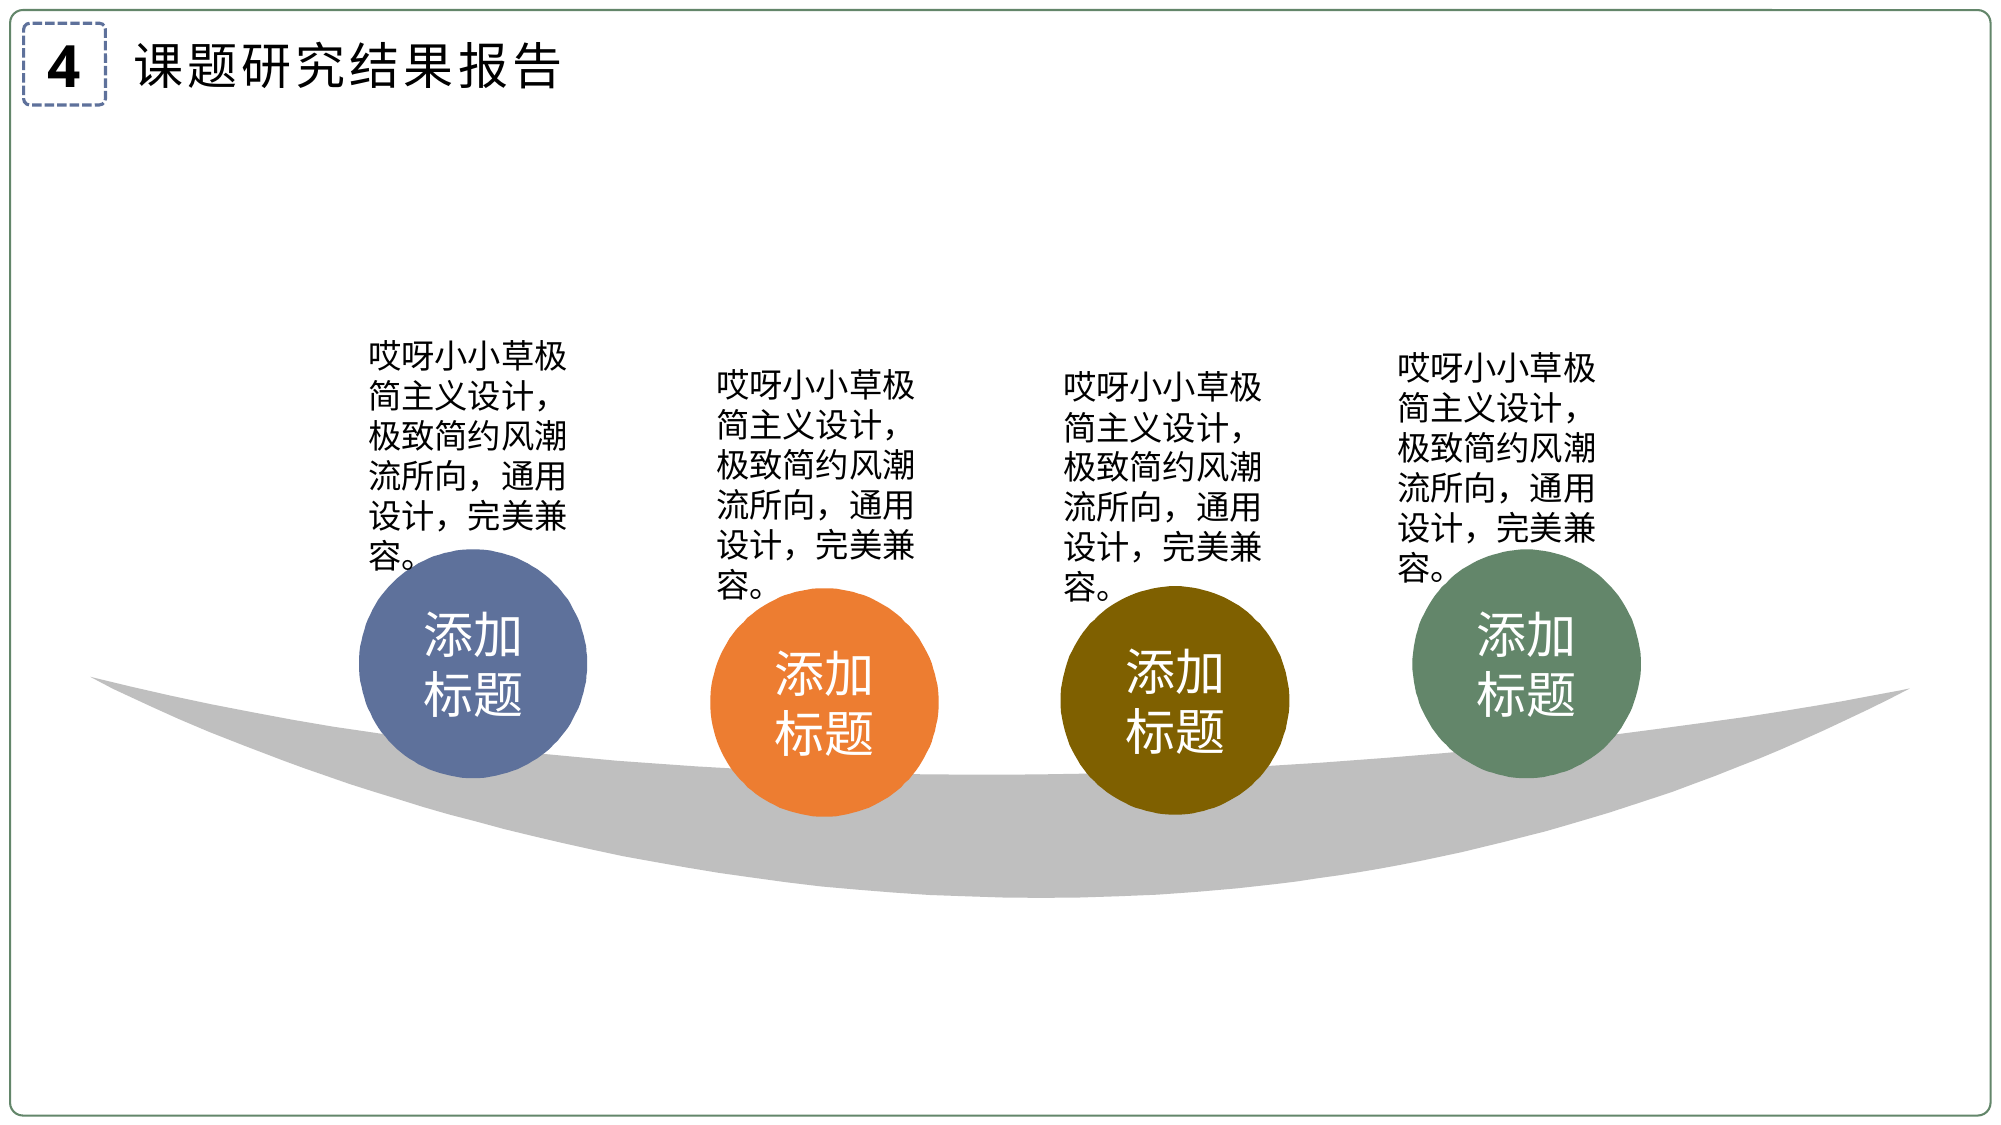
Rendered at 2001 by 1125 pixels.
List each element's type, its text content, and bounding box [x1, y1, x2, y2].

text_box 哎呀小小草极简主义设计，极致简约风潮流所向，通用设计，完美兼容。 [1048, 359, 1303, 531]
text_box [9, 8, 1992, 1117]
text_box 哎呀小小草极简主义设计，极致简约风潮流所向，通用设计，完美兼容。 [353, 327, 608, 499]
text_box 添加 标题 [1412, 549, 1641, 779]
text_box 添加 标题 [1060, 586, 1290, 815]
text_box 课题研究结果报告 [106, 22, 590, 107]
text_box [90, 676, 1910, 898]
text_box 4 [22, 22, 107, 107]
text_box 哎呀小小草极简主义设计，极致简约风潮流所向，通用设计，完美兼容。 [701, 357, 956, 528]
text_box 哎呀小小草极简主义设计，极致简约风潮流所向，通用设计，完美兼容。 [1382, 339, 1637, 511]
text_box 添加 标题 [359, 549, 588, 779]
text_box 添加 标题 [709, 587, 940, 818]
